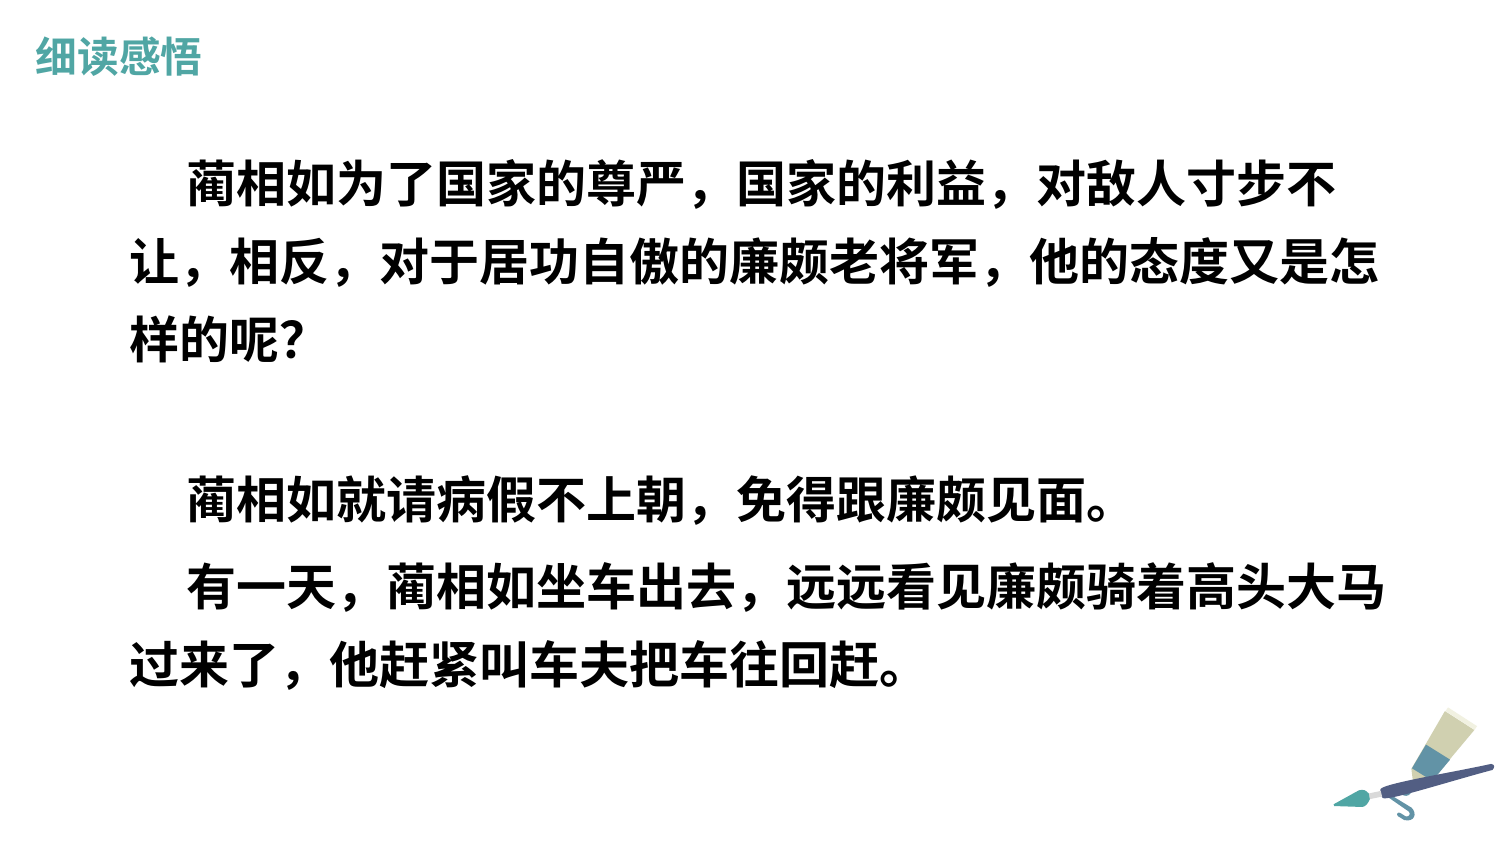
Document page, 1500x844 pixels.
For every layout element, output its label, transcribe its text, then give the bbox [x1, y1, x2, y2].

text_box 细读感悟 [24, 25, 261, 87]
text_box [1358, 708, 1481, 844]
text_box 蔺相如为了国家的尊严，国家的利益，对敌人寸步不让，相反，对于居功自傲的廉颇老将军，他的态度又是怎样的呢？ [118, 129, 1394, 375]
text_box 蔺相如就请病假不上朝，免得跟廉颇见面。 有一天，蔺相如坐车出去，远远看见廉颇骑着高头大马过来了，他赶紧叫车夫把车往回赶。 [118, 444, 1406, 700]
